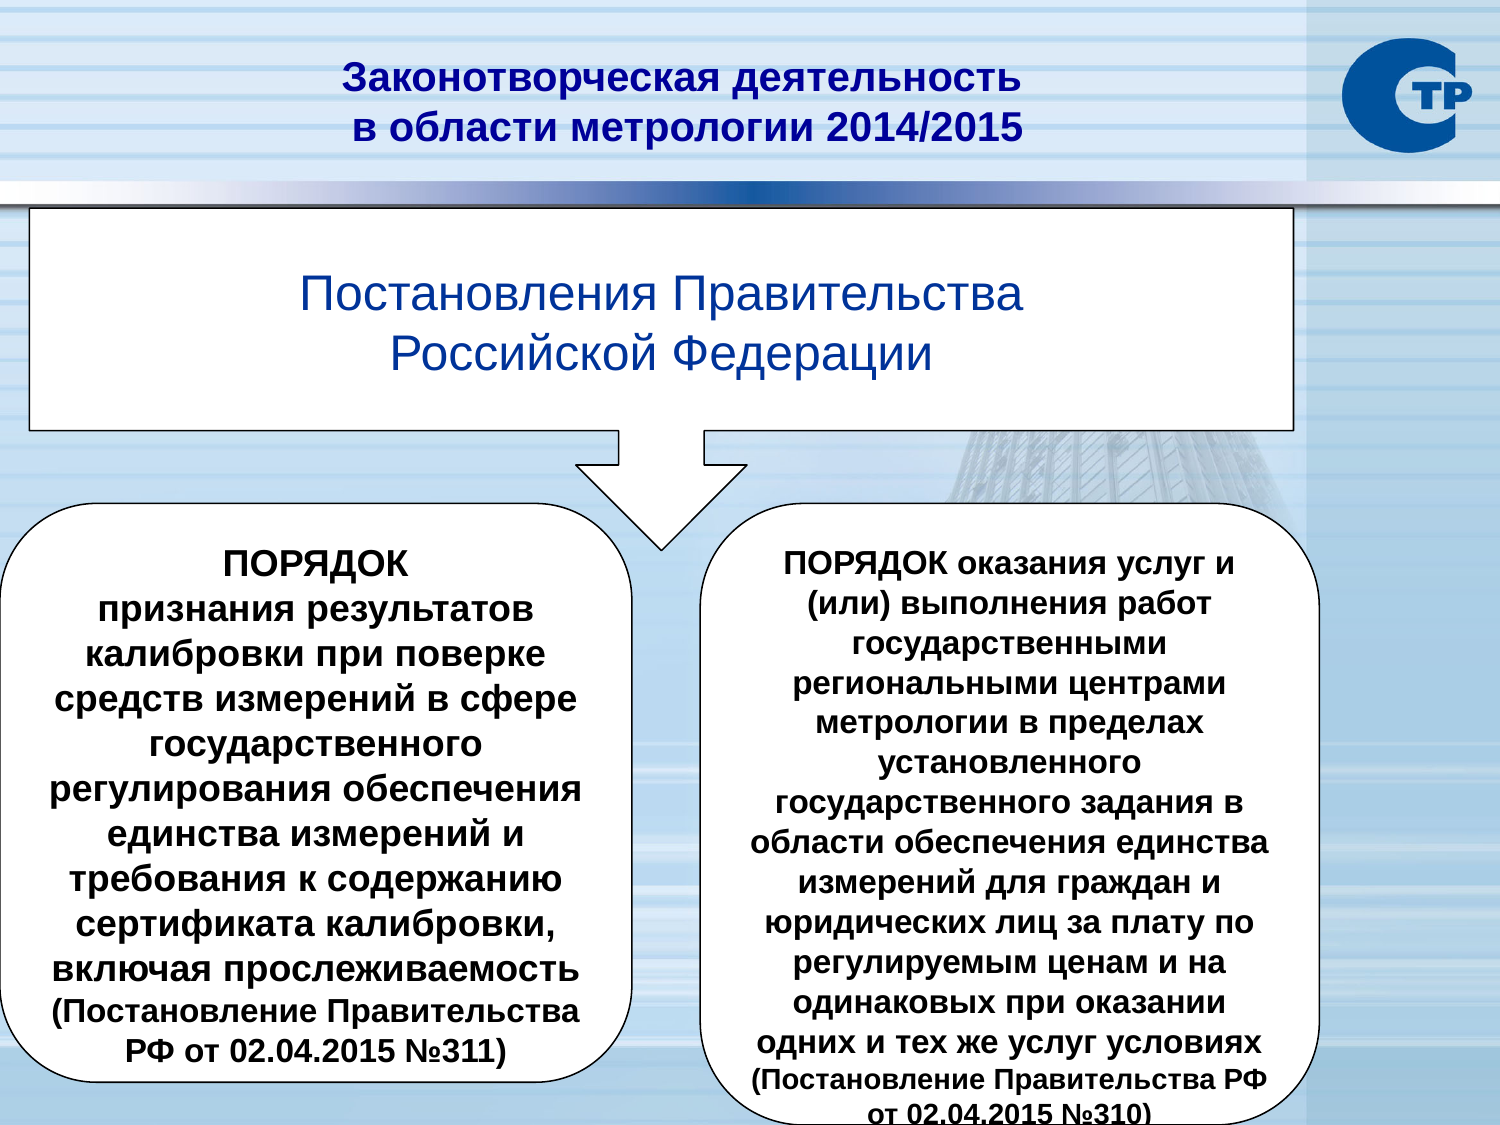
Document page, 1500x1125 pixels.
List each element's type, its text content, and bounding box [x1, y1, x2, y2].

picture [0, 0, 1500, 1125]
text_box Постановления Правительства Российской Федерации [29, 208, 1294, 551]
text_box ПОРЯДОК оказания услуг и (или) выполнения работ государственными региональными центрами метрологии в пределах установленного государственного задания в области обеспечения единства измерений для граждан и юридических лиц за плату по регулируемым ценам и на одинаковых при оказании одних и тех же услуг условиях (Постановление Правительства РФ от 02.04.2015 №310) [700, 503, 1320, 1125]
text_box Законотворческая деятельность в области метрологии 2014/2015 [22, 23, 1353, 177]
text_box ПОРЯДОК признания результатов калибровки при поверке средств измерений в сфере государственного регулирования обеспечения единства измерений и требования к содержанию сертификата калибровки, включая прослеживаемость (Постановление Правительства РФ от 02.04.2015 №311) [0, 503, 632, 1083]
